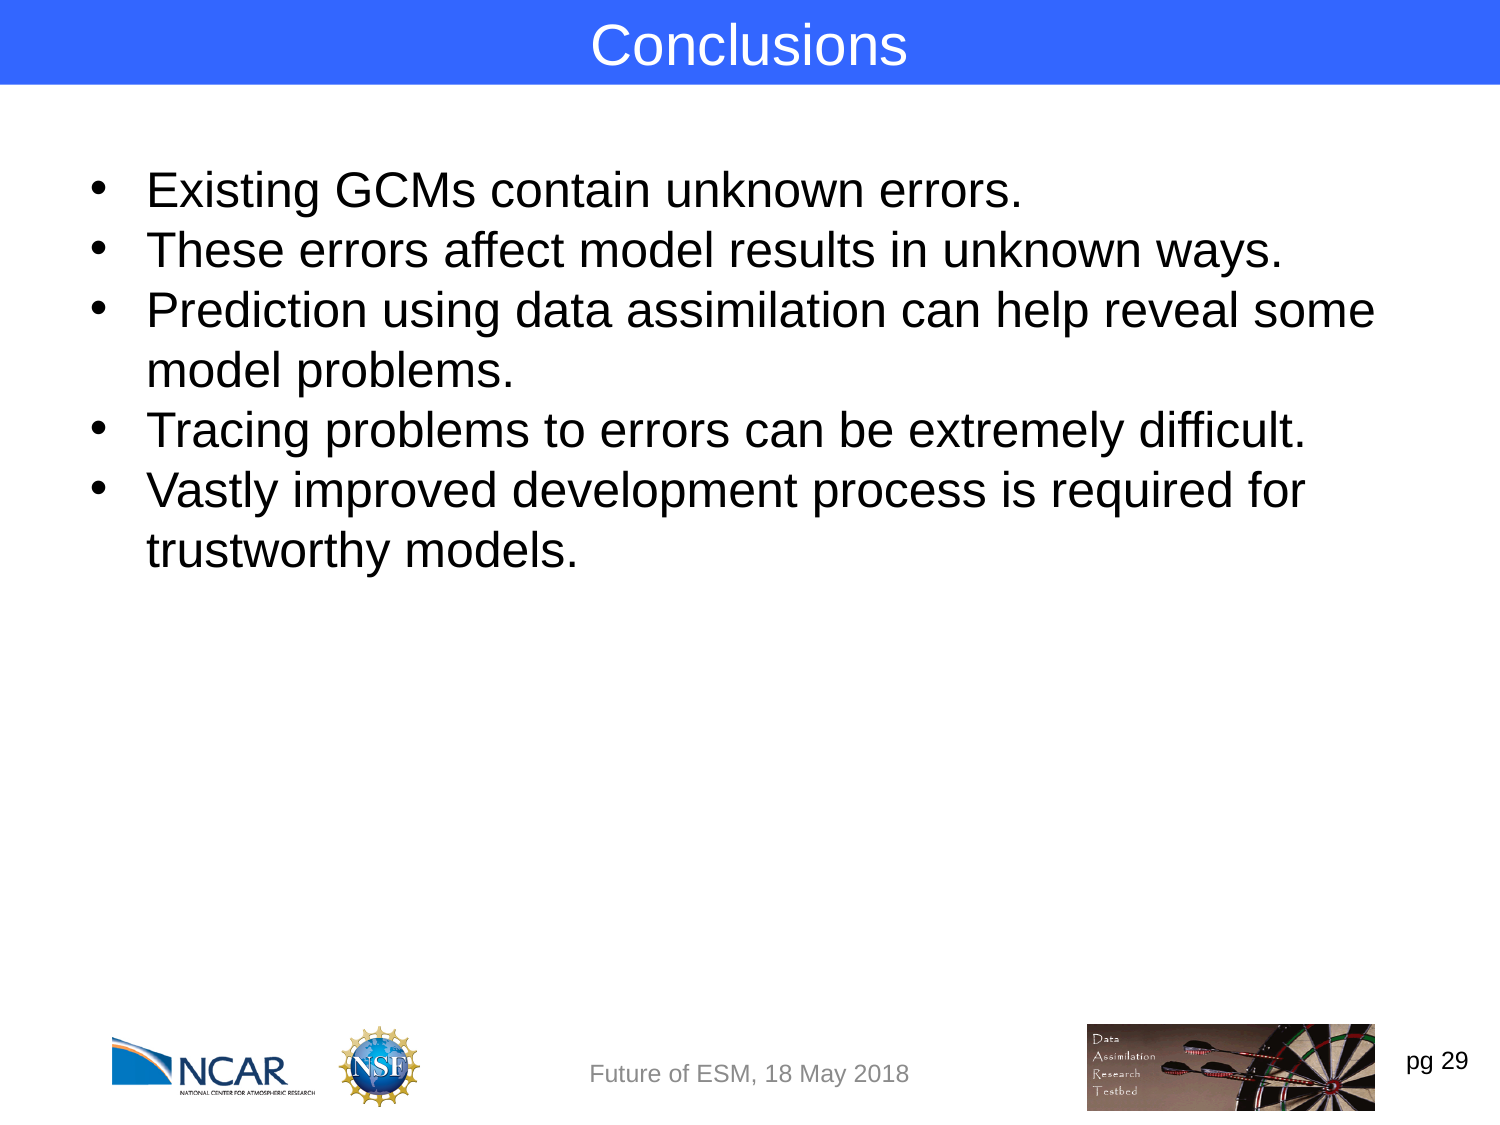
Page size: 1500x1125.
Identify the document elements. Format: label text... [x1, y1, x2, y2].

picture [337, 1024, 421, 1108]
picture [1087, 1024, 1375, 1111]
text_box Existing GCMs contain unknown errors. These errors affect model results in unknown ways. Prediction using data assimilation can help reveal some model problems. Tracing problems to errors can be extremely difficult. Vastly improved development process is required for trustworthy models. [75, 149, 1450, 585]
footer Future of ESM, 18 May 2018 [512, 1042, 988, 1103]
text_box Conclusions [0, 0, 1500, 85]
picture [112, 1037, 315, 1095]
